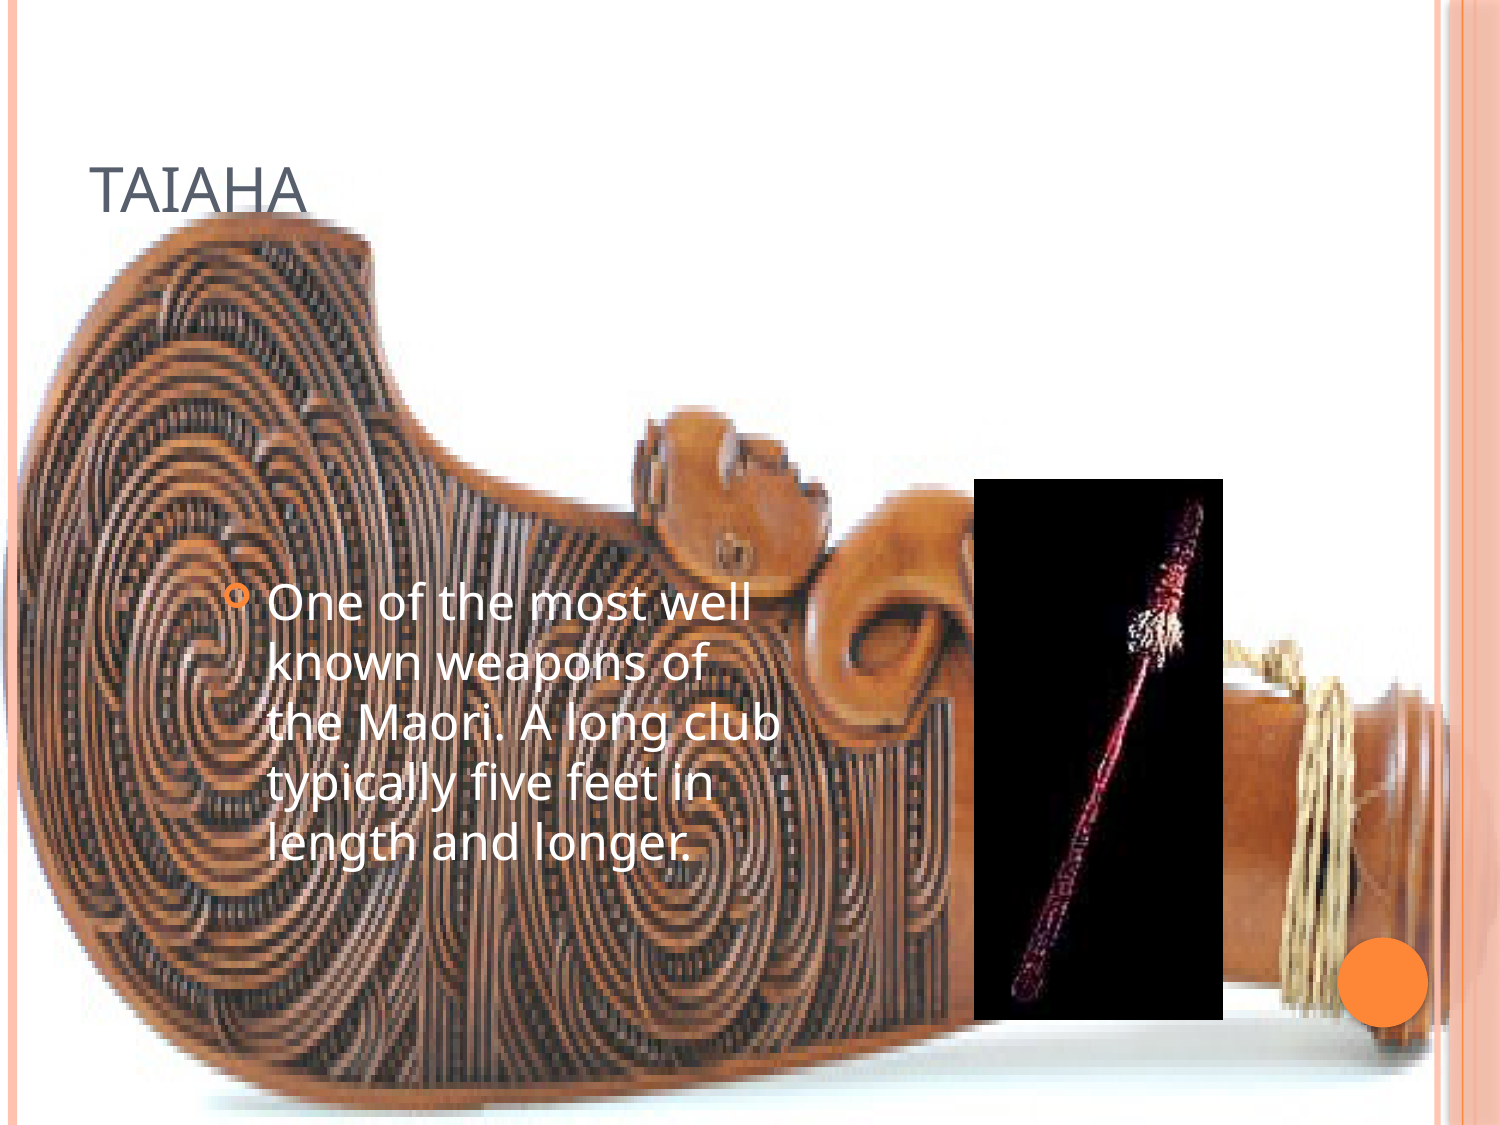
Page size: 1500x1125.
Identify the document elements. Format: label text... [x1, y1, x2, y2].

picture [0, 0, 7, 1125]
picture [18, 0, 1434, 1125]
picture [1441, 0, 1449, 1125]
title Taiaha [75, 45, 1300, 233]
list One of the most well known weapons of the Maori. A long club typically five feet in length and longer. [206, 562, 803, 1056]
